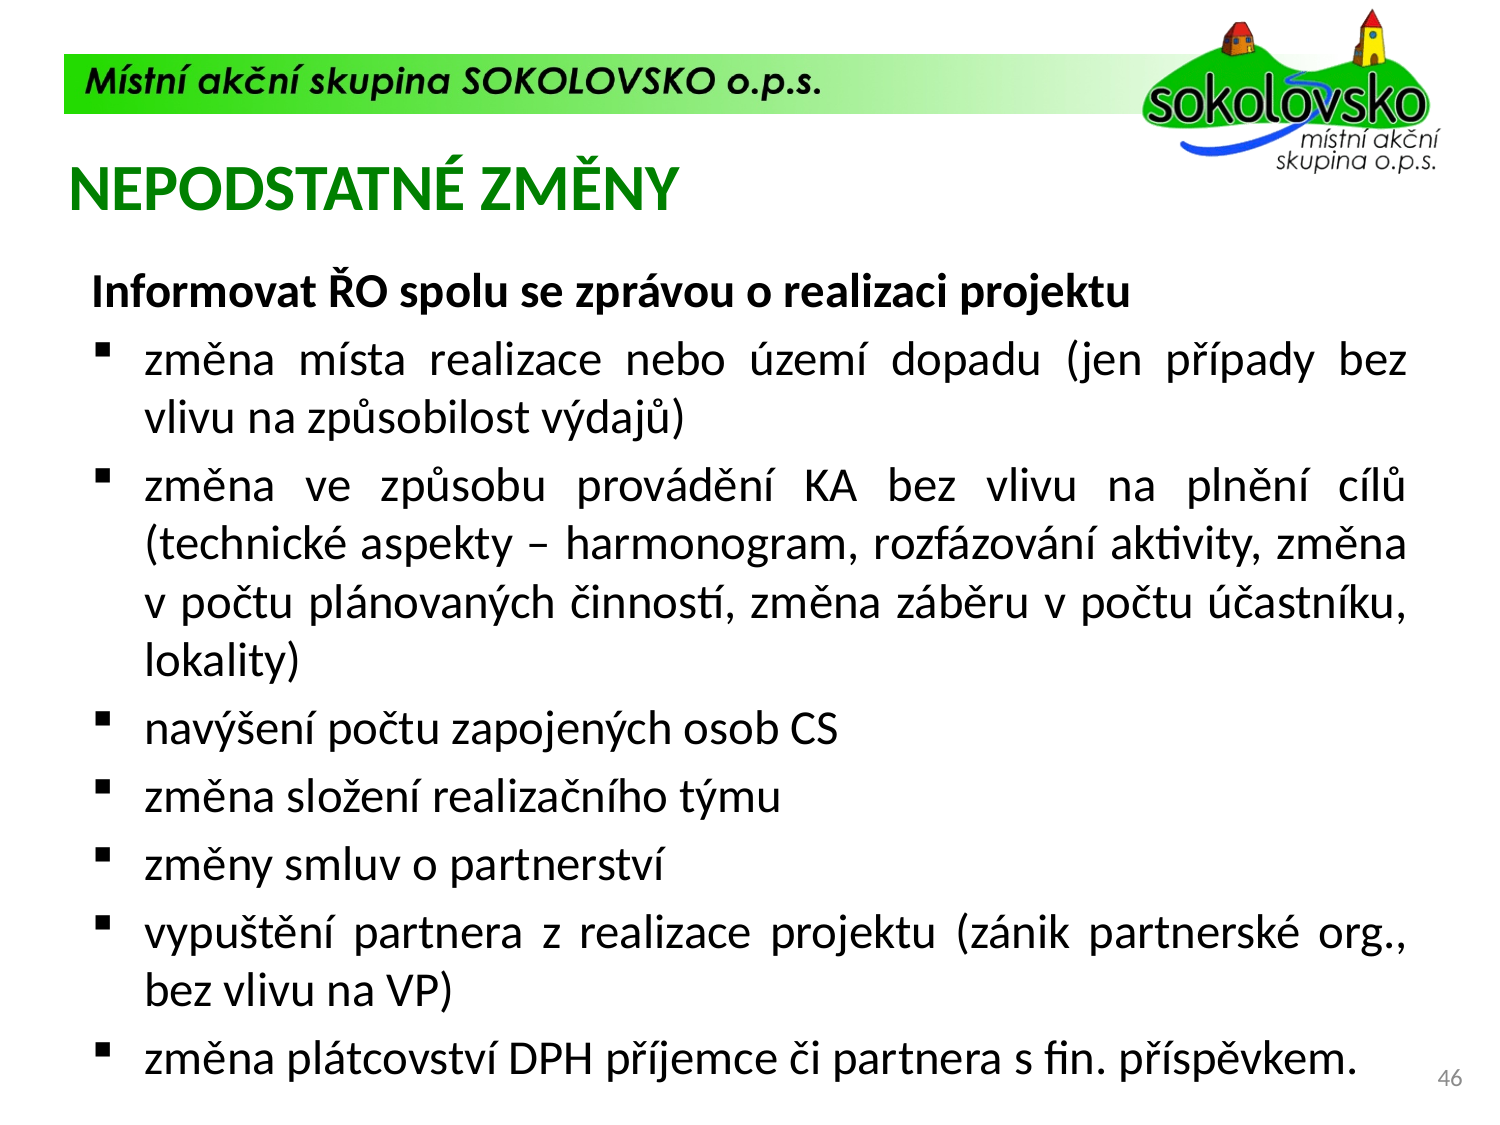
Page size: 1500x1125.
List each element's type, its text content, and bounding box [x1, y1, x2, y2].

picture [64, 0, 1455, 197]
slide_number 46 [1128, 1046, 1478, 1107]
title NEPODSTATNÉ ZMĚNY [53, 137, 1404, 232]
list Informovat ŘO spolu se zprávou o realizaci projektu změna místa realizace nebo území dopadu (jen případy bez vlivu na způsobilost výdajů) změna ve způsobu provádění KA bez vlivu na plnění cílů (technické aspekty – harmonogram, rozfázování aktivity, změna v počtu plánovaných činností, změna záběru v počtu účastníku, lokality) navýšení počtu zapojených osob CS změna složení realizačního týmu změny smluv o partnerství vypuštění partnera z realizace projektu (zánik partnerské org., bez vlivu na VP) změna plátcovství DPH příjemce či partnera s fin. příspěvkem. [76, 250, 1424, 1107]
